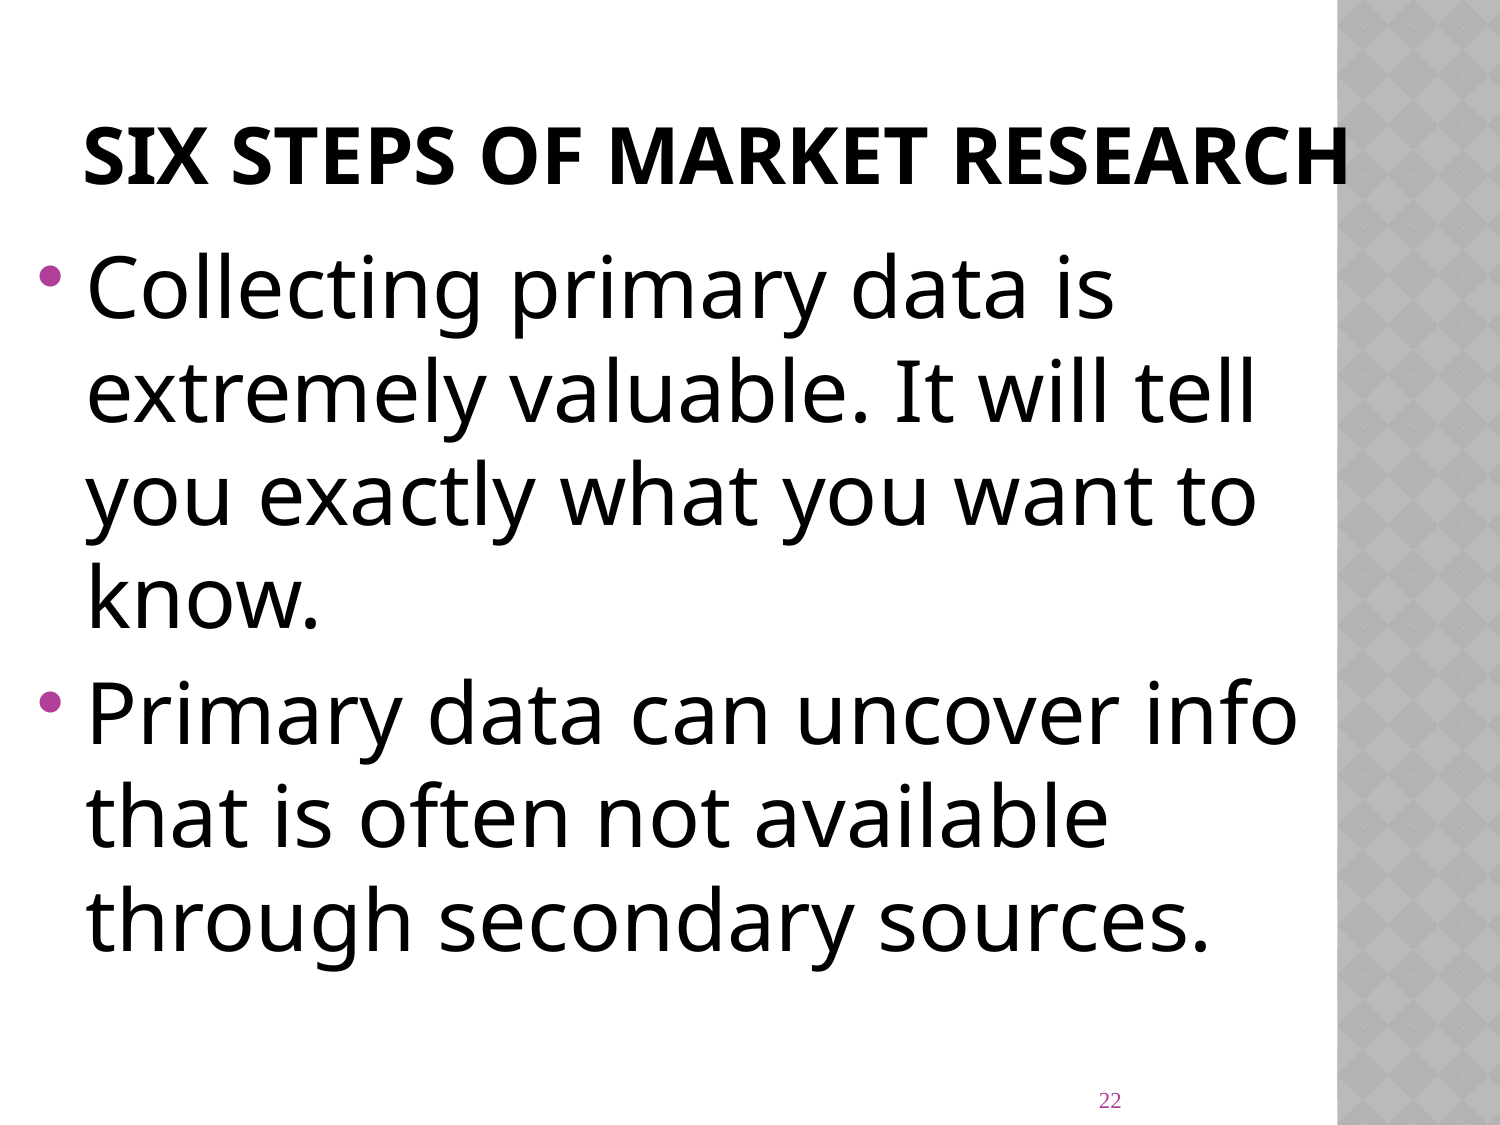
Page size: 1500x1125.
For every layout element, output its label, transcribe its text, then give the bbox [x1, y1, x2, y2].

slide_number 22 [1025, 1075, 1122, 1113]
title Six Steps of Market Research [75, 45, 1425, 200]
list Collecting primary data is extremely valuable. It will tell you exactly what you want to know. Primary data can uncover info that is often not available through secondary sources. [24, 224, 1338, 988]
